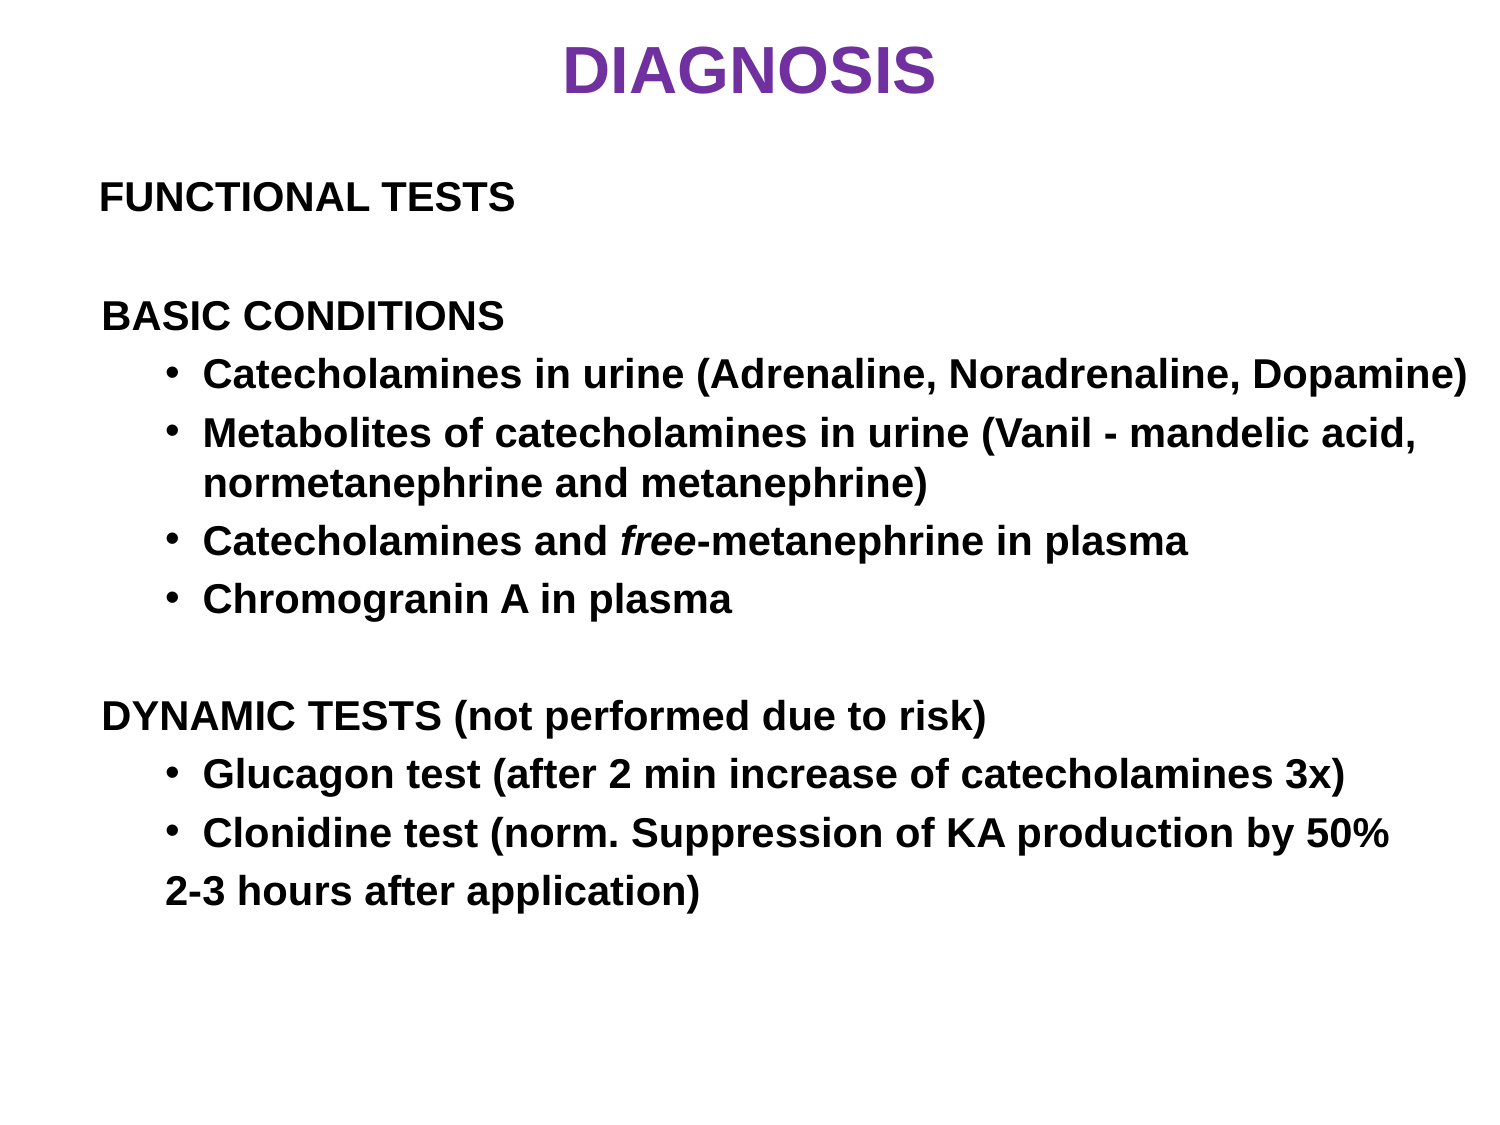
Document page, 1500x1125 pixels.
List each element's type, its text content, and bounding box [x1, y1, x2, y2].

list FUNCTIONAL TESTS BASIC CONDITIONS Catecholamines in urine (Adrenaline, Noradrenaline, Dopamine) Metabolites of catecholamines in urine (Vanil - mandelic acid, normetanephrine and metanephrine) Catecholamines and free-metanephrine in plasma Chromogranin A in plasma DYNAMIC TESTS (not performed due to risk) Glucagon test (after 2 min increase of catecholamines 3x) Clonidine test (norm. Suppression of KA production by 50% 2-3 hours after application) [0, 154, 1500, 1063]
title DIAGNOSIS [0, 0, 1500, 135]
